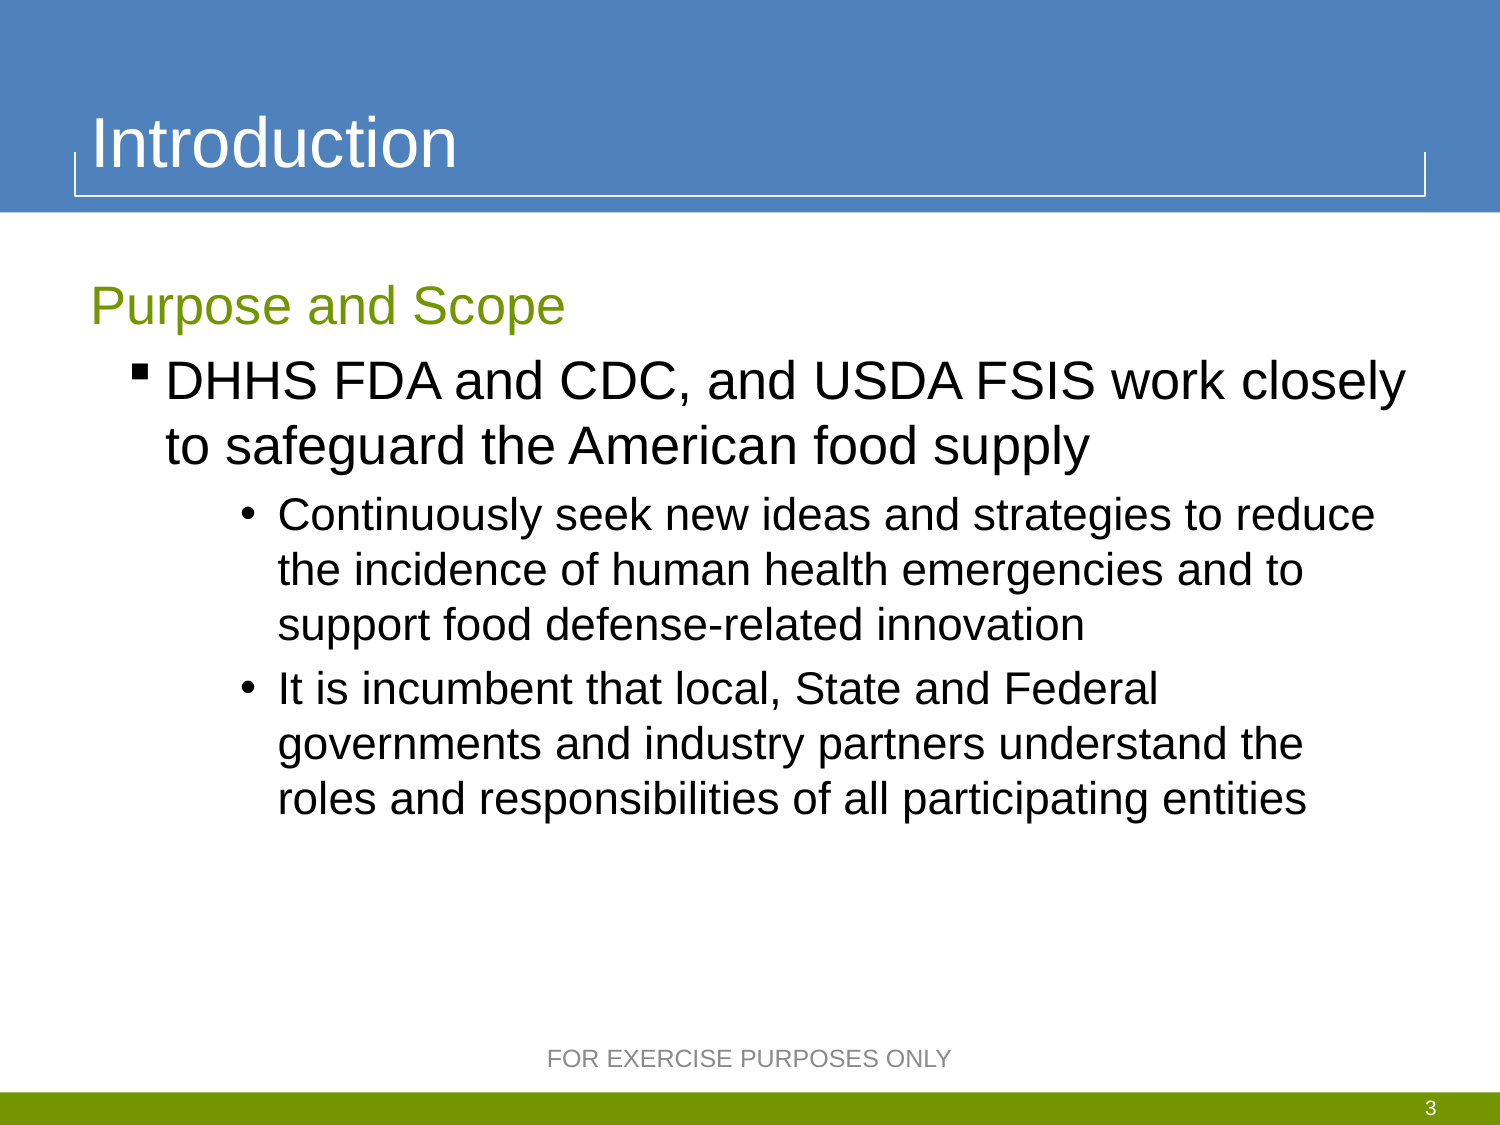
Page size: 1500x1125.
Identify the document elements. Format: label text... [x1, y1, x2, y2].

title Introduction [74, 44, 1426, 233]
list Purpose and Scope DHHS FDA and CDC, and USDA FSIS work closely to safeguard the American food supply Continuously seek new ideas and strategies to reduce the incidence of human health emergencies and to support food defense-related innovation It is incumbent that local, State and Federal governments and industry partners understand the roles and responsibilities of all participating entities [74, 262, 1426, 1006]
footer FOR EXERCISE PURPOSES ONLY [512, 1042, 988, 1103]
